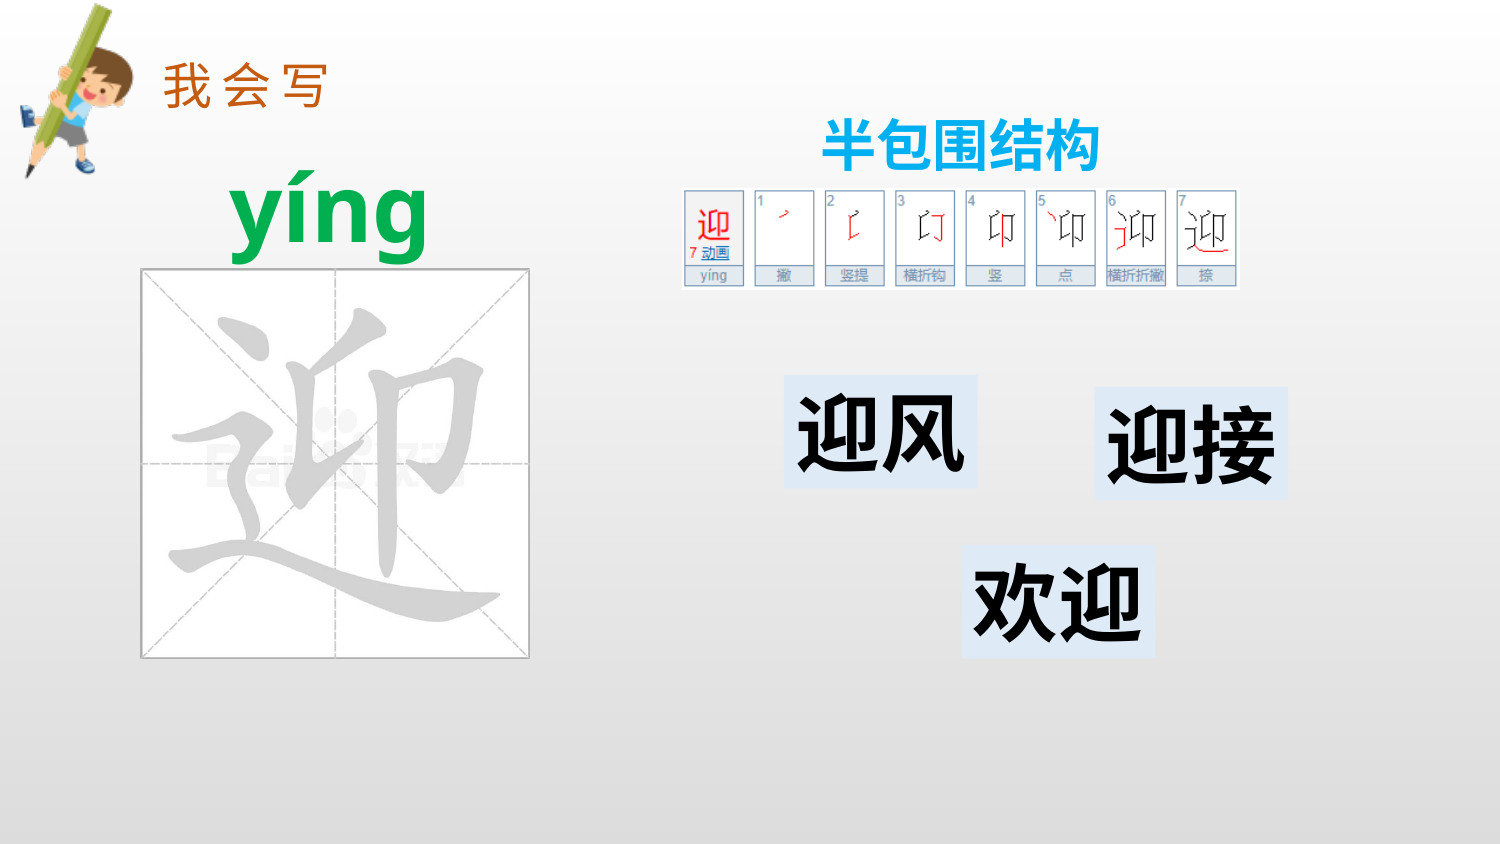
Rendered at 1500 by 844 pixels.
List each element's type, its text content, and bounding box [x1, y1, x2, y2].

text_box 欢迎 [961, 544, 1156, 659]
text_box 迎风 [783, 374, 978, 489]
text_box 迎接 [1094, 386, 1289, 501]
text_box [681, 102, 1240, 290]
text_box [8, 0, 354, 189]
text_box yíng [195, 143, 467, 267]
picture [140, 268, 530, 659]
